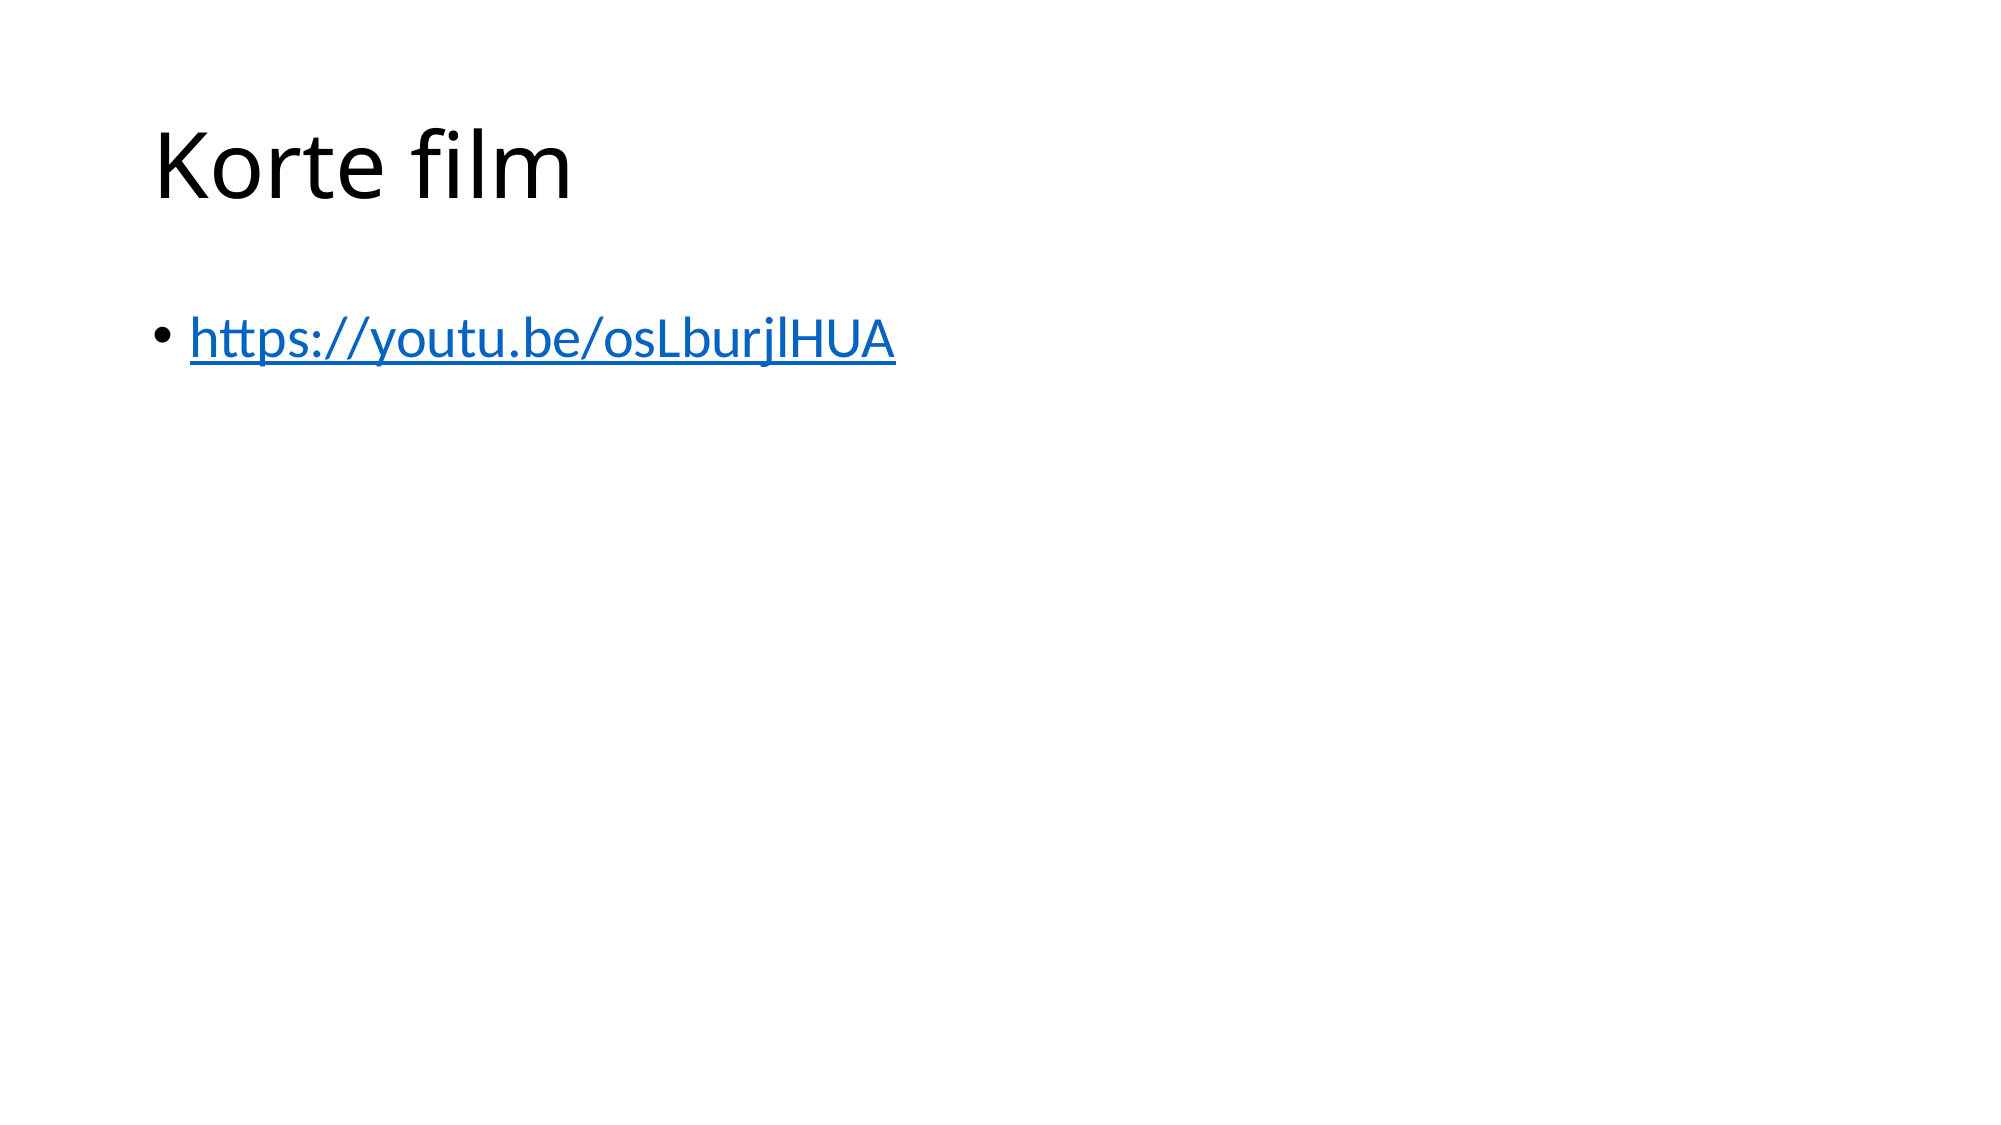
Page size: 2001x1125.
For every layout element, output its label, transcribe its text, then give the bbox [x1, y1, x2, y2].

list https://youtu.be/osLburjlHUA [137, 299, 1863, 1014]
title Korte film [137, 59, 1863, 278]
